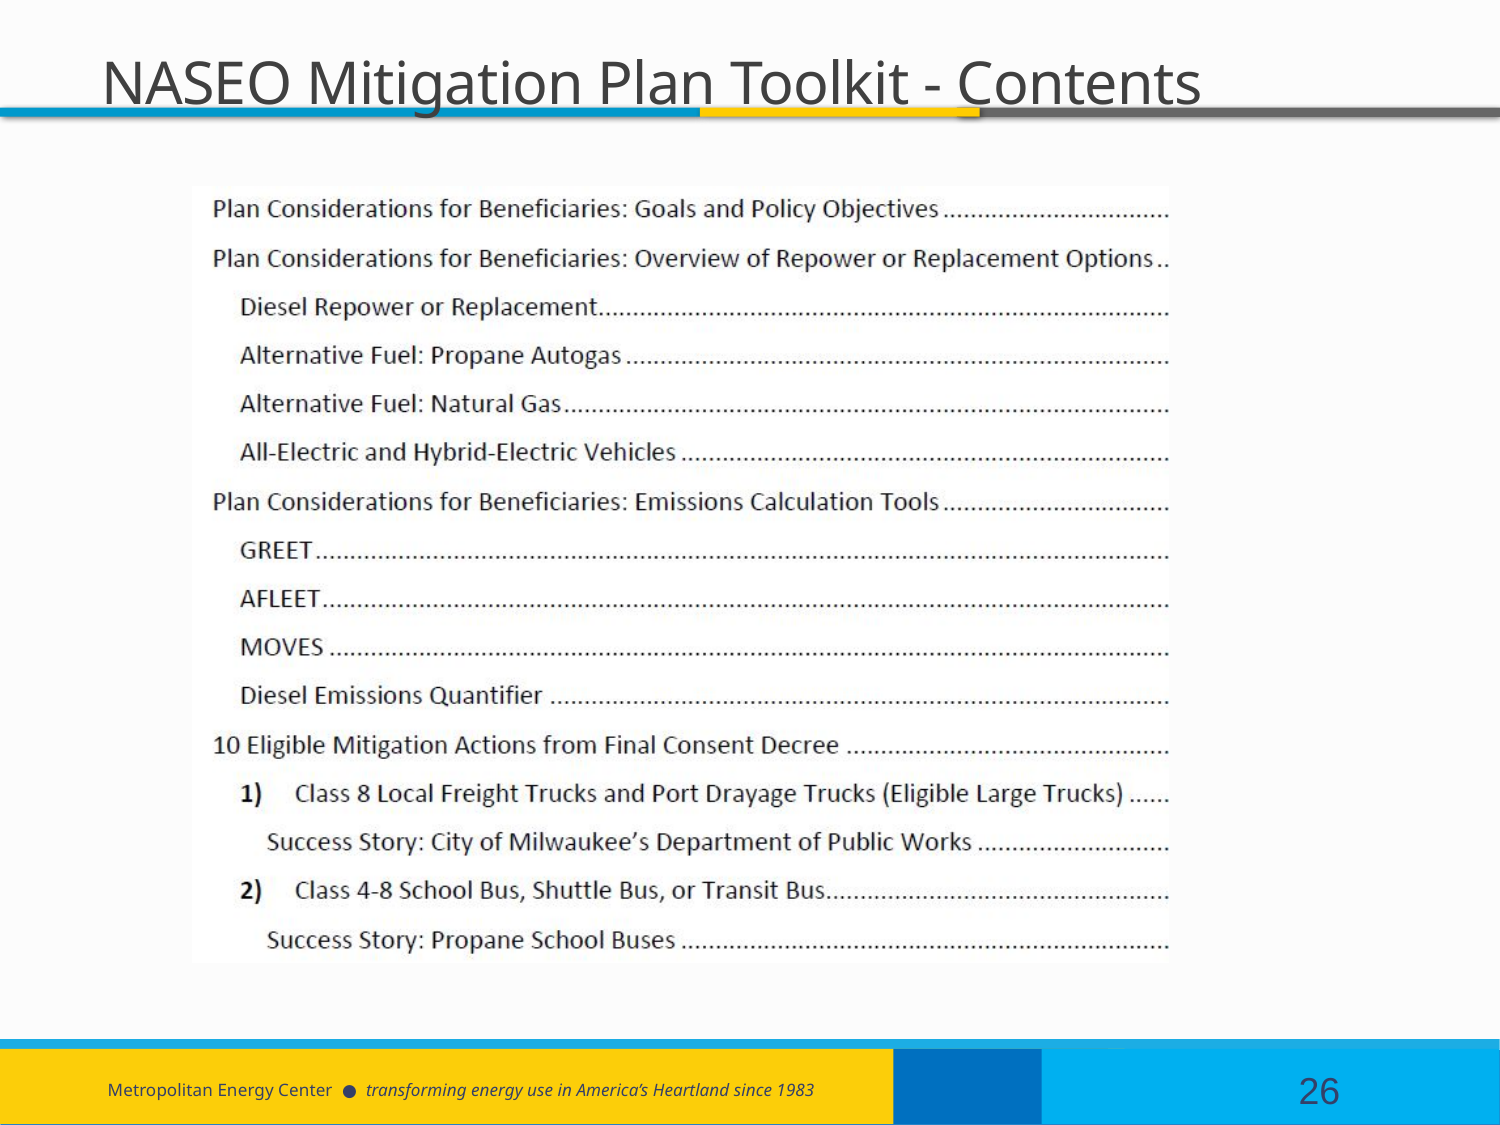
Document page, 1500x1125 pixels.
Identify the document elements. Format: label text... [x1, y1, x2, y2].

title NASEO Mitigation Plan Toolkit - Contents [85, 13, 1414, 125]
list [191, 185, 1169, 964]
